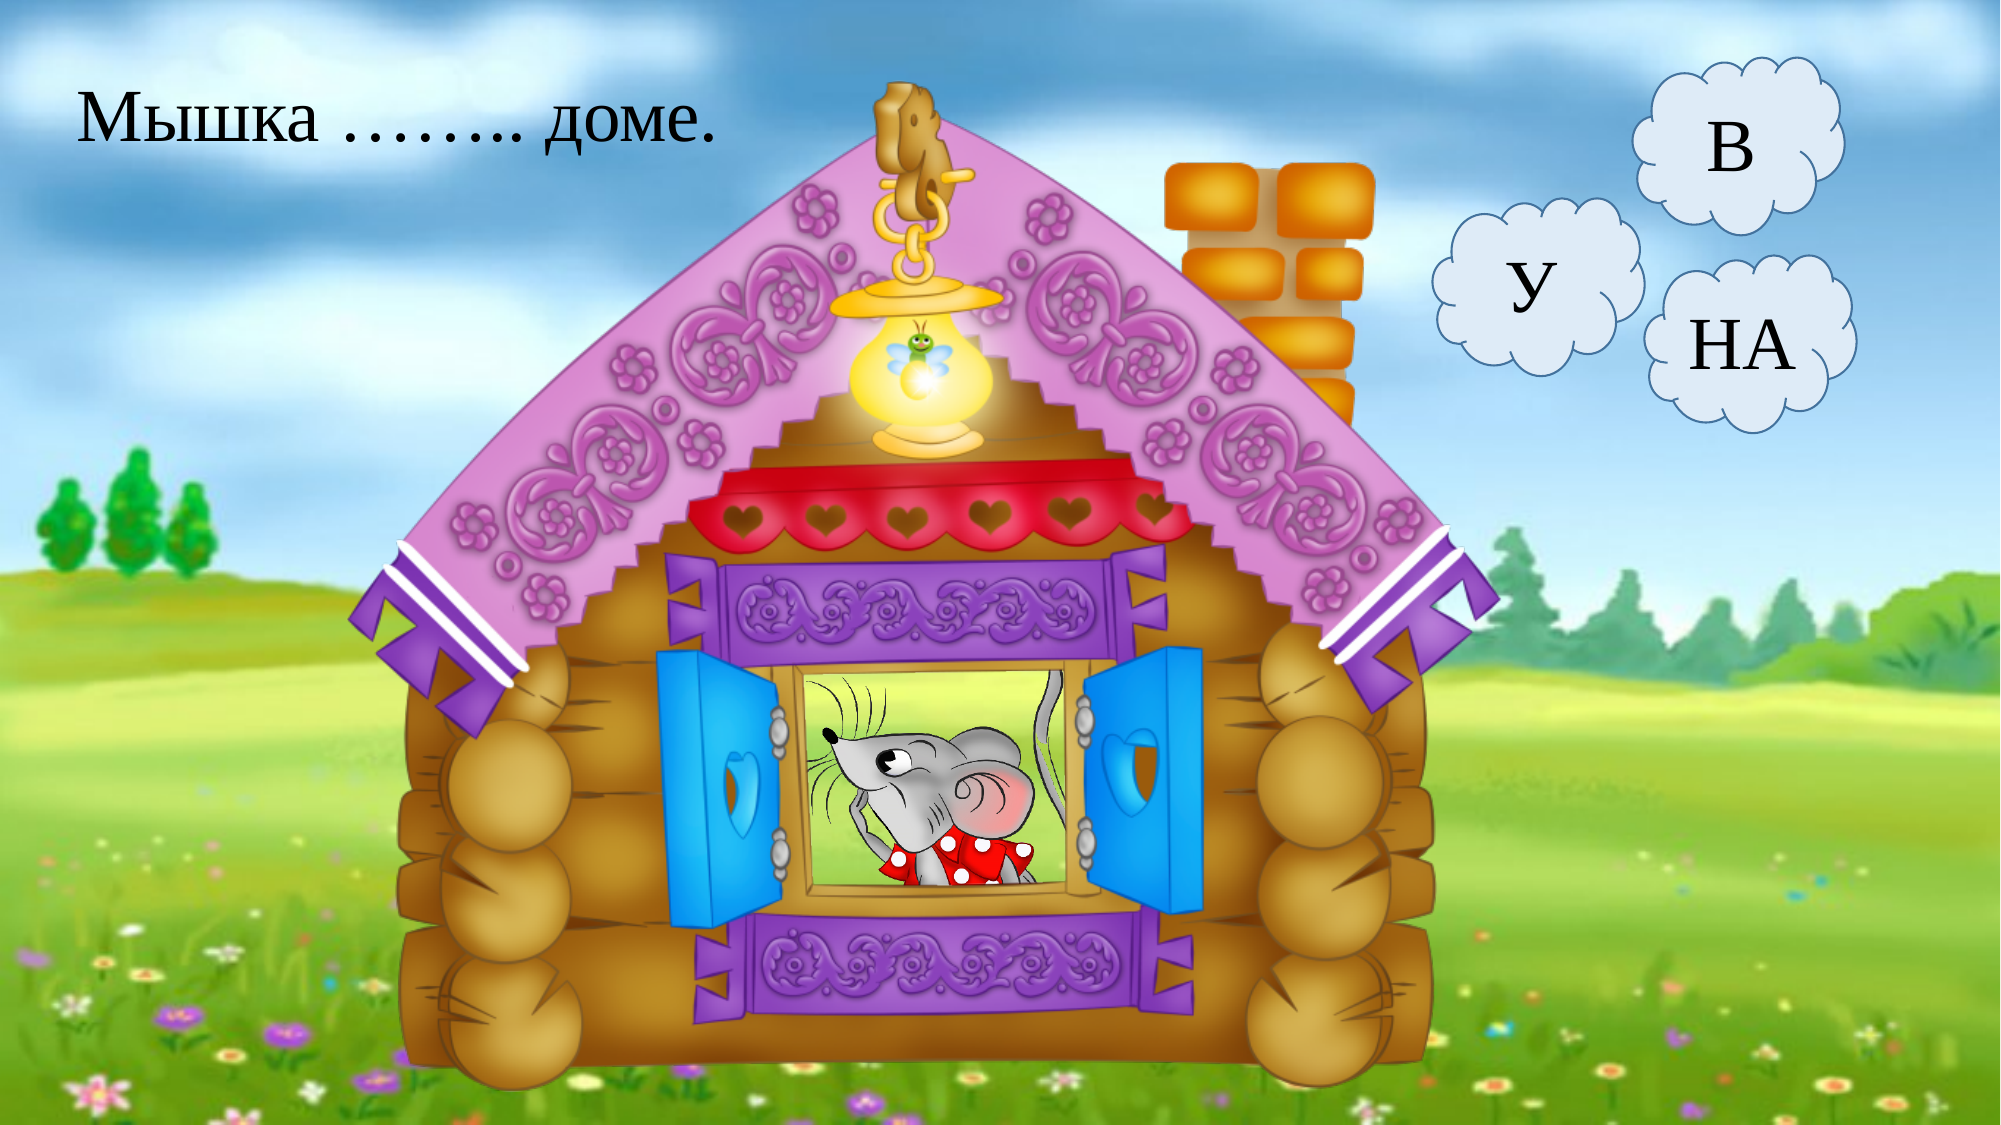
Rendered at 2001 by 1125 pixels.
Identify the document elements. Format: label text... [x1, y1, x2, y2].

text_box В [1631, 56, 1846, 237]
text_box Мышка …….. доме. [62, 58, 331, 164]
text_box У [1503, 197, 1646, 378]
text_box НА [1643, 254, 1858, 435]
picture [0, 0, 2001, 1125]
